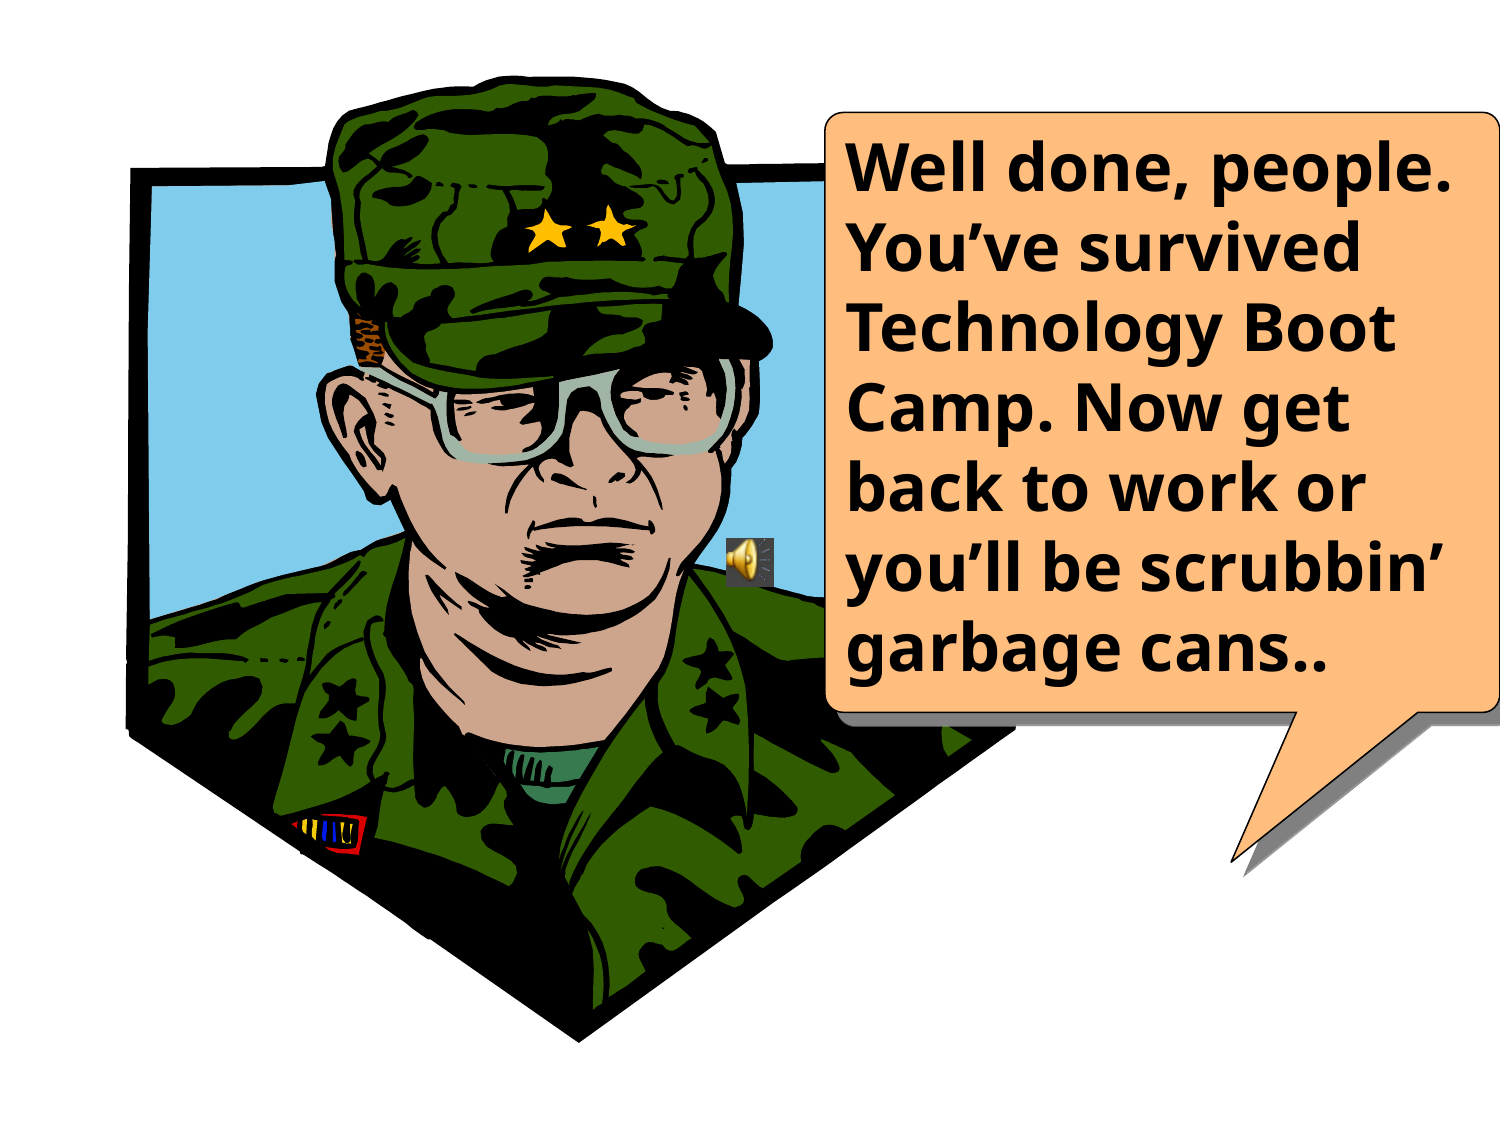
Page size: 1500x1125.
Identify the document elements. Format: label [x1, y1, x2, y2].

picture [724, 537, 776, 588]
text_box [0, 0, 1500, 1125]
